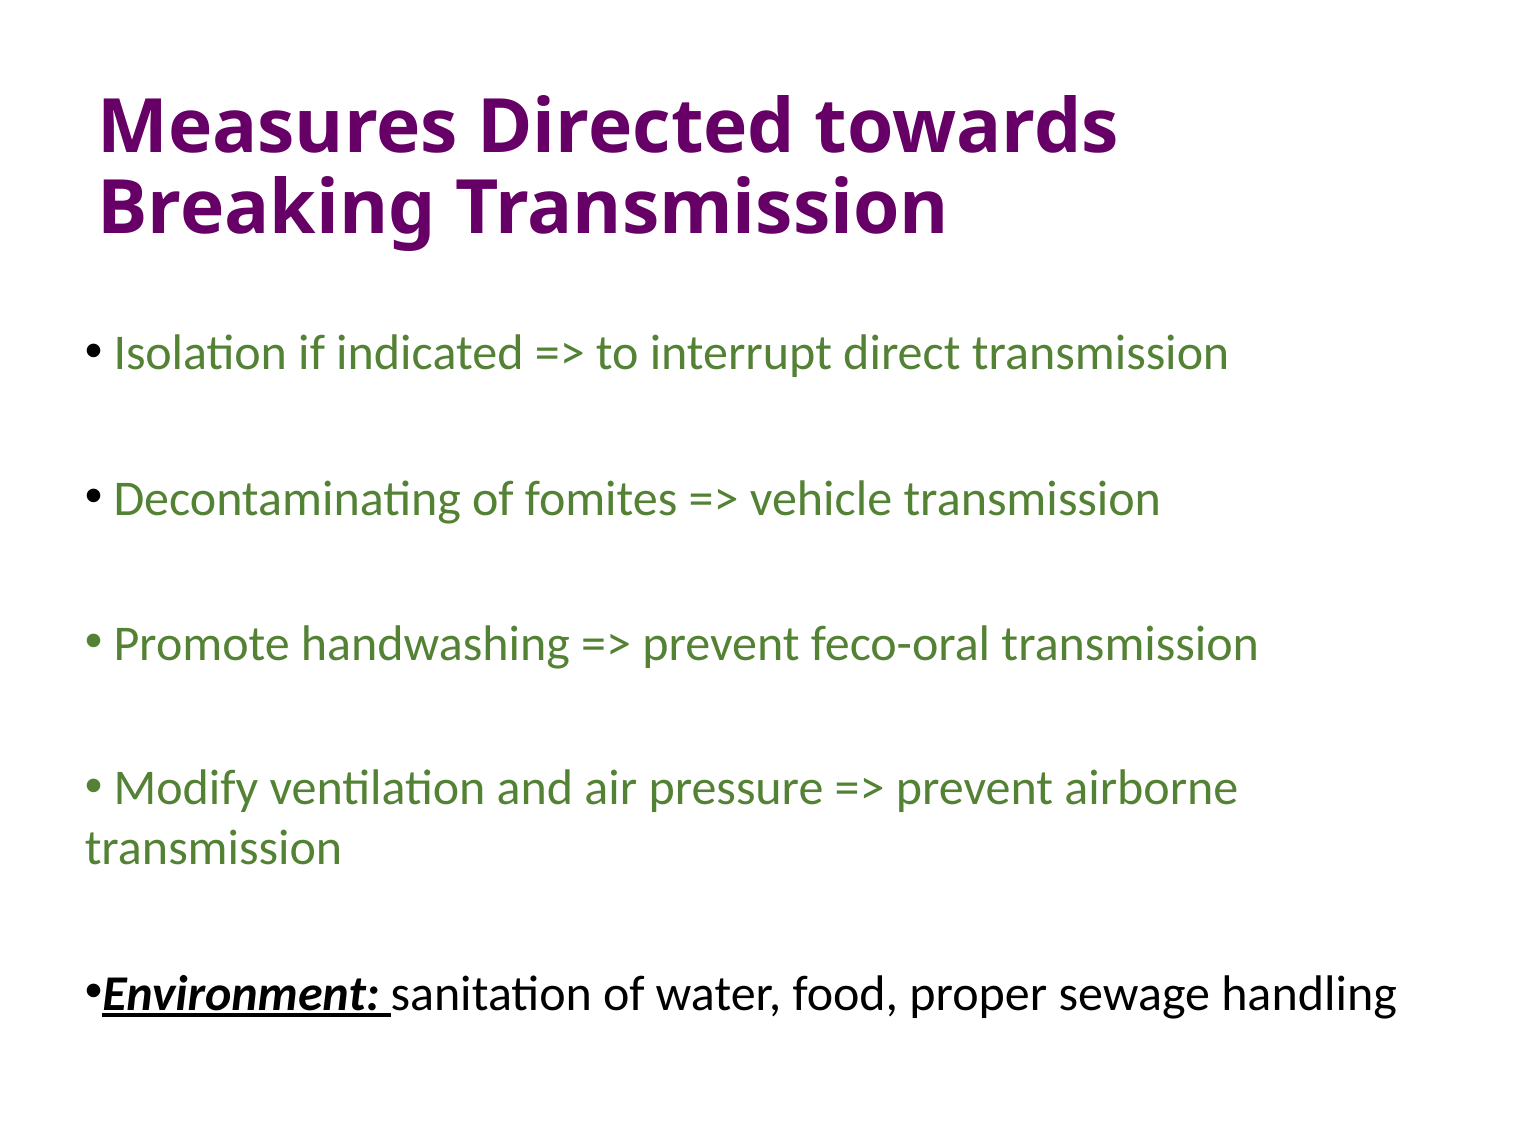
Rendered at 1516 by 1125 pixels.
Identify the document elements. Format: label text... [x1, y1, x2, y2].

title Measures Directed towards Breaking Transmission [82, 75, 1315, 263]
text_box Isolation if indicated => to interrupt direct transmission Decontaminating of fomites => vehicle transmission Promote handwashing => prevent feco-oral transmission Modify ventilation and air pressure => prevent airborne transmission Environment: sanitation of water, food, proper sewage handling [70, 312, 1488, 1063]
